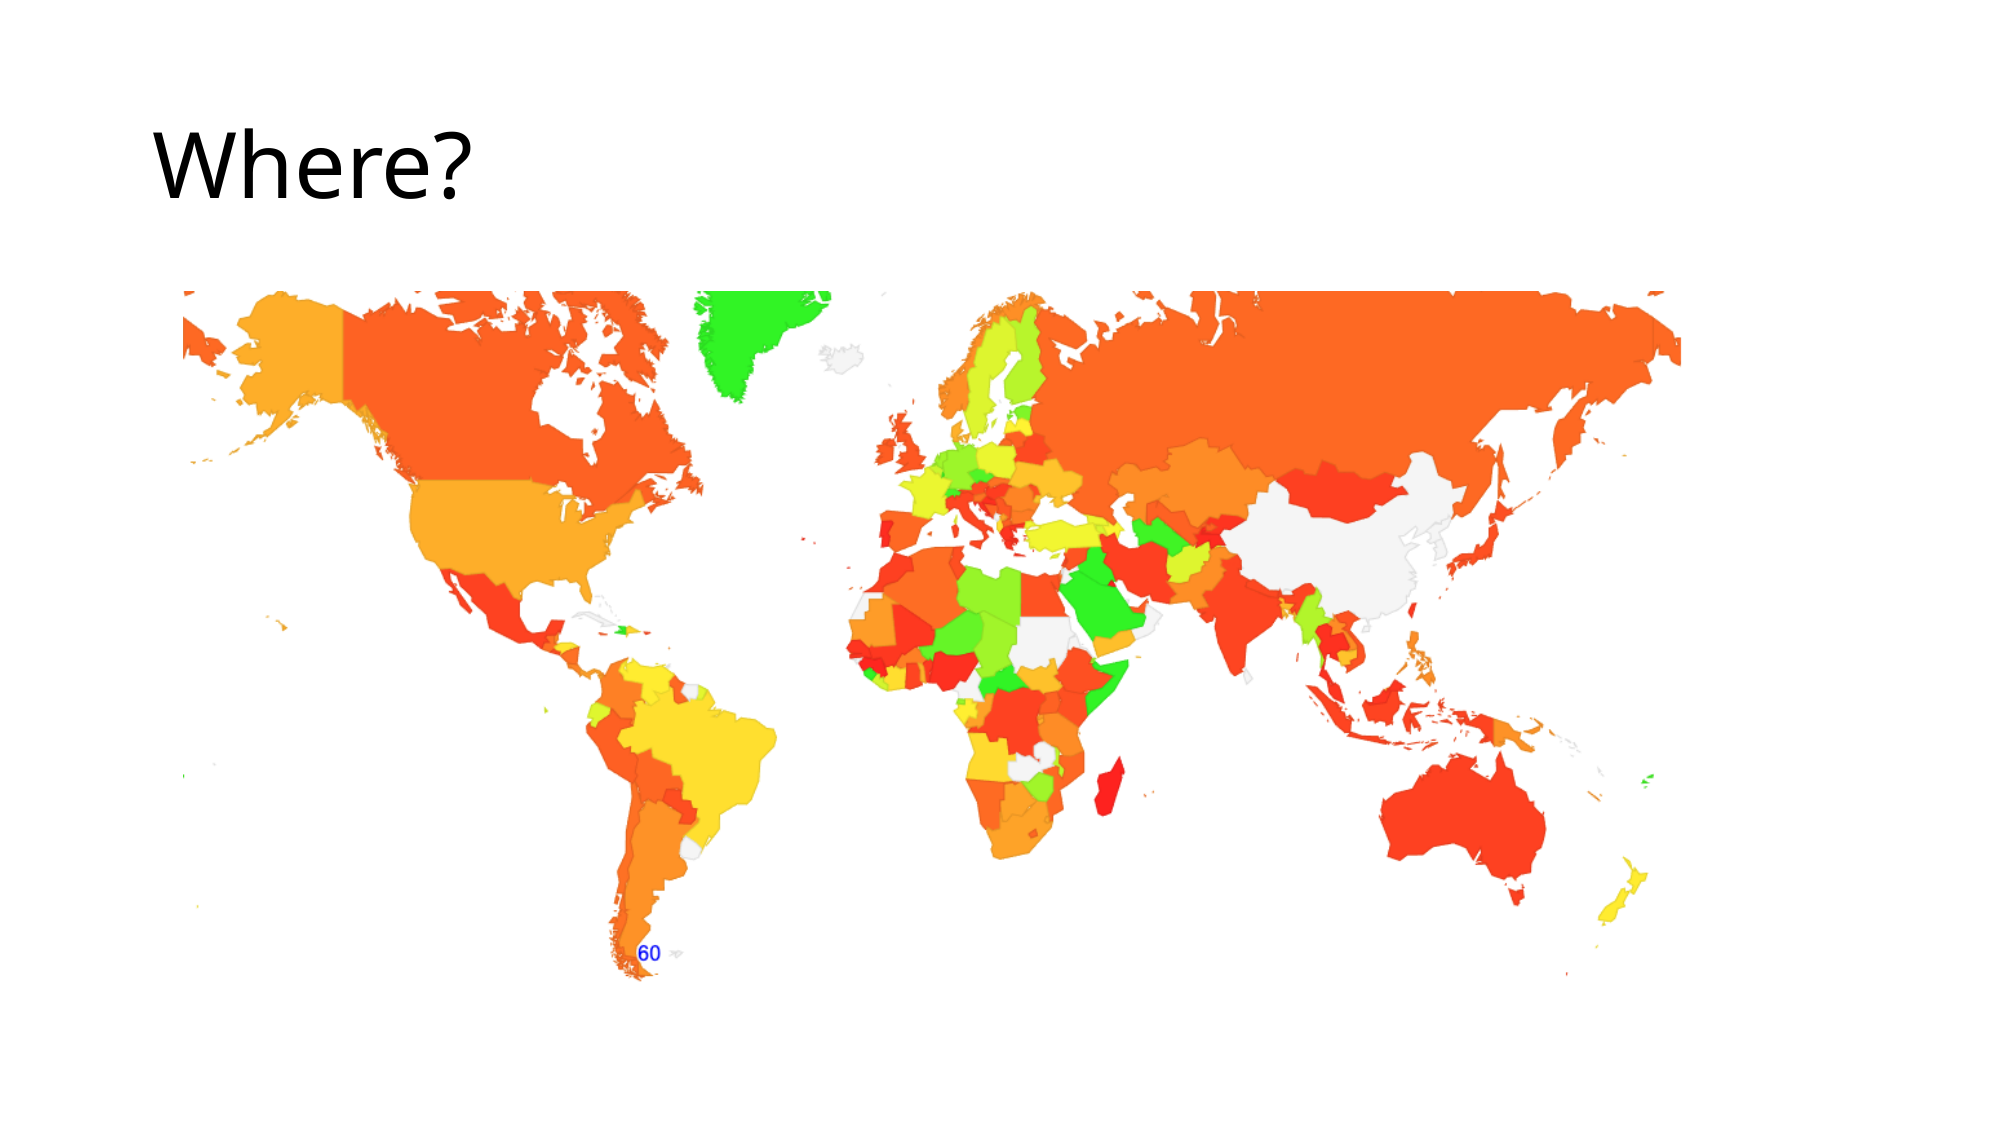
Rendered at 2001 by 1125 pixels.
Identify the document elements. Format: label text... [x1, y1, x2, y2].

title Where? [137, 59, 1863, 278]
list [183, 291, 1685, 1006]
